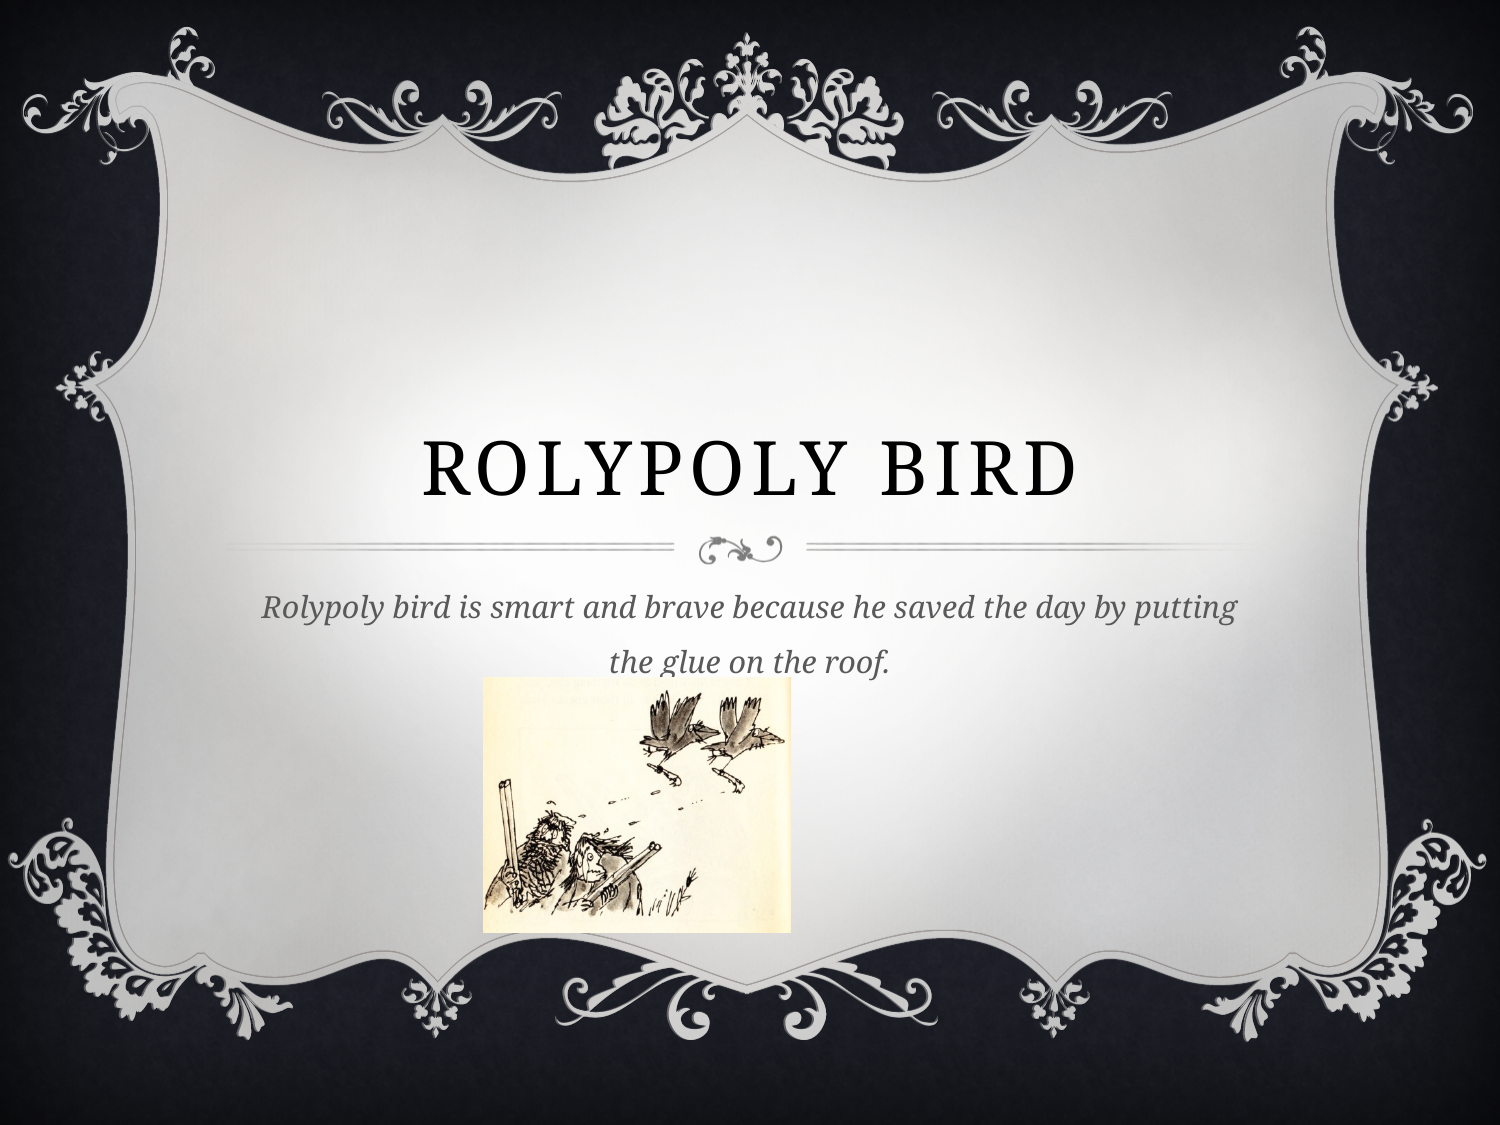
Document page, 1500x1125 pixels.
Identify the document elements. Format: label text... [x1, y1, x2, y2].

picture [0, 0, 1500, 1125]
title Rolypoly bird [225, 305, 1275, 518]
subtitle Rolypoly bird is smart and brave because he saved the day by putting the glue on the roof. [225, 562, 303, 688]
